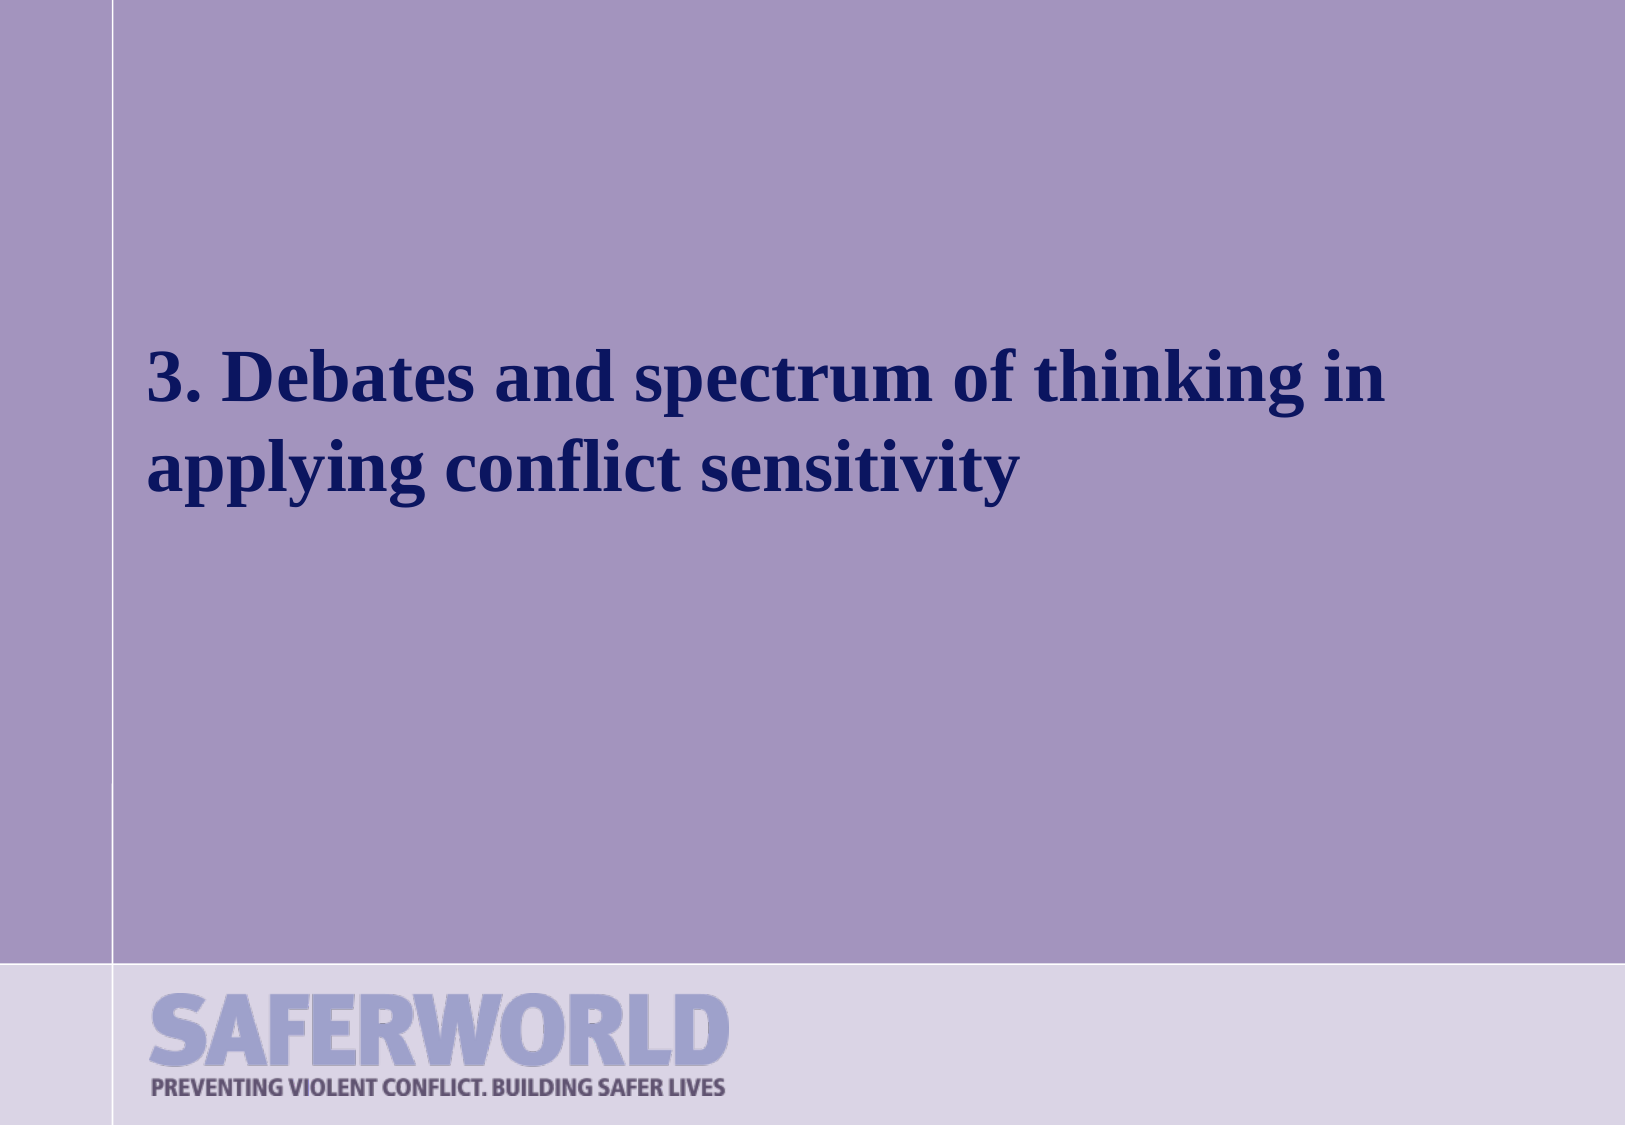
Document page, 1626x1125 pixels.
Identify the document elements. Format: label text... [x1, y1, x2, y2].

text_box 3. Debates and spectrum of thinking in applying conflict sensitivity [146, 326, 1497, 504]
picture [149, 993, 729, 1096]
